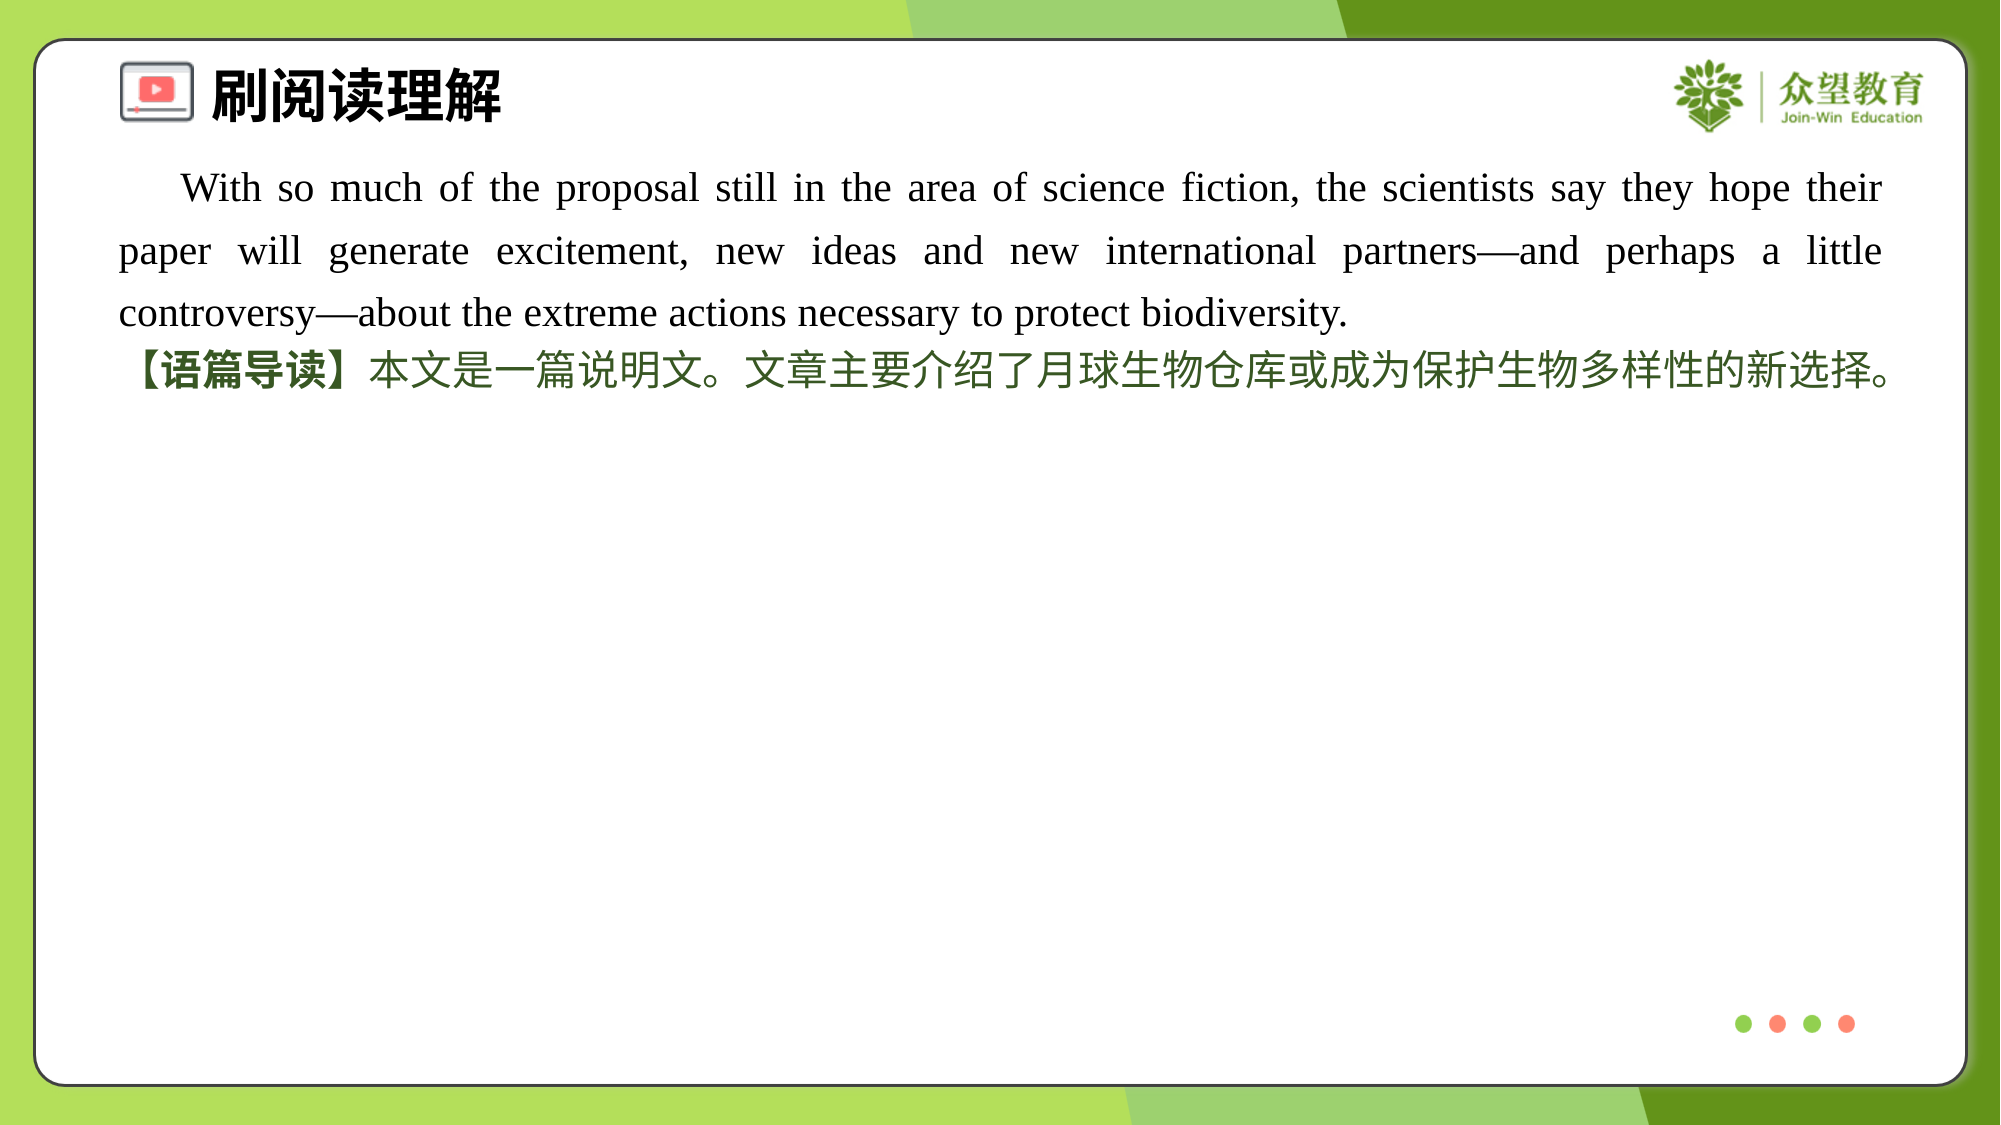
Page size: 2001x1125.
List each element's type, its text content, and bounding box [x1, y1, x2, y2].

text_box 【语篇导读】本文是一篇说明文。文章主要介绍了月球生物仓库或成为保护生物多样性的新选择。 [118, 331, 1930, 390]
picture [0, 0, 2000, 1125]
text_box With so much of the proposal still in the area of science fiction, the scientists say they hope their paper will generate excitement, new ideas and new international partners—and perhaps a little controversy—about the extreme actions necessary to protect biodiversity. [118, 147, 1883, 330]
